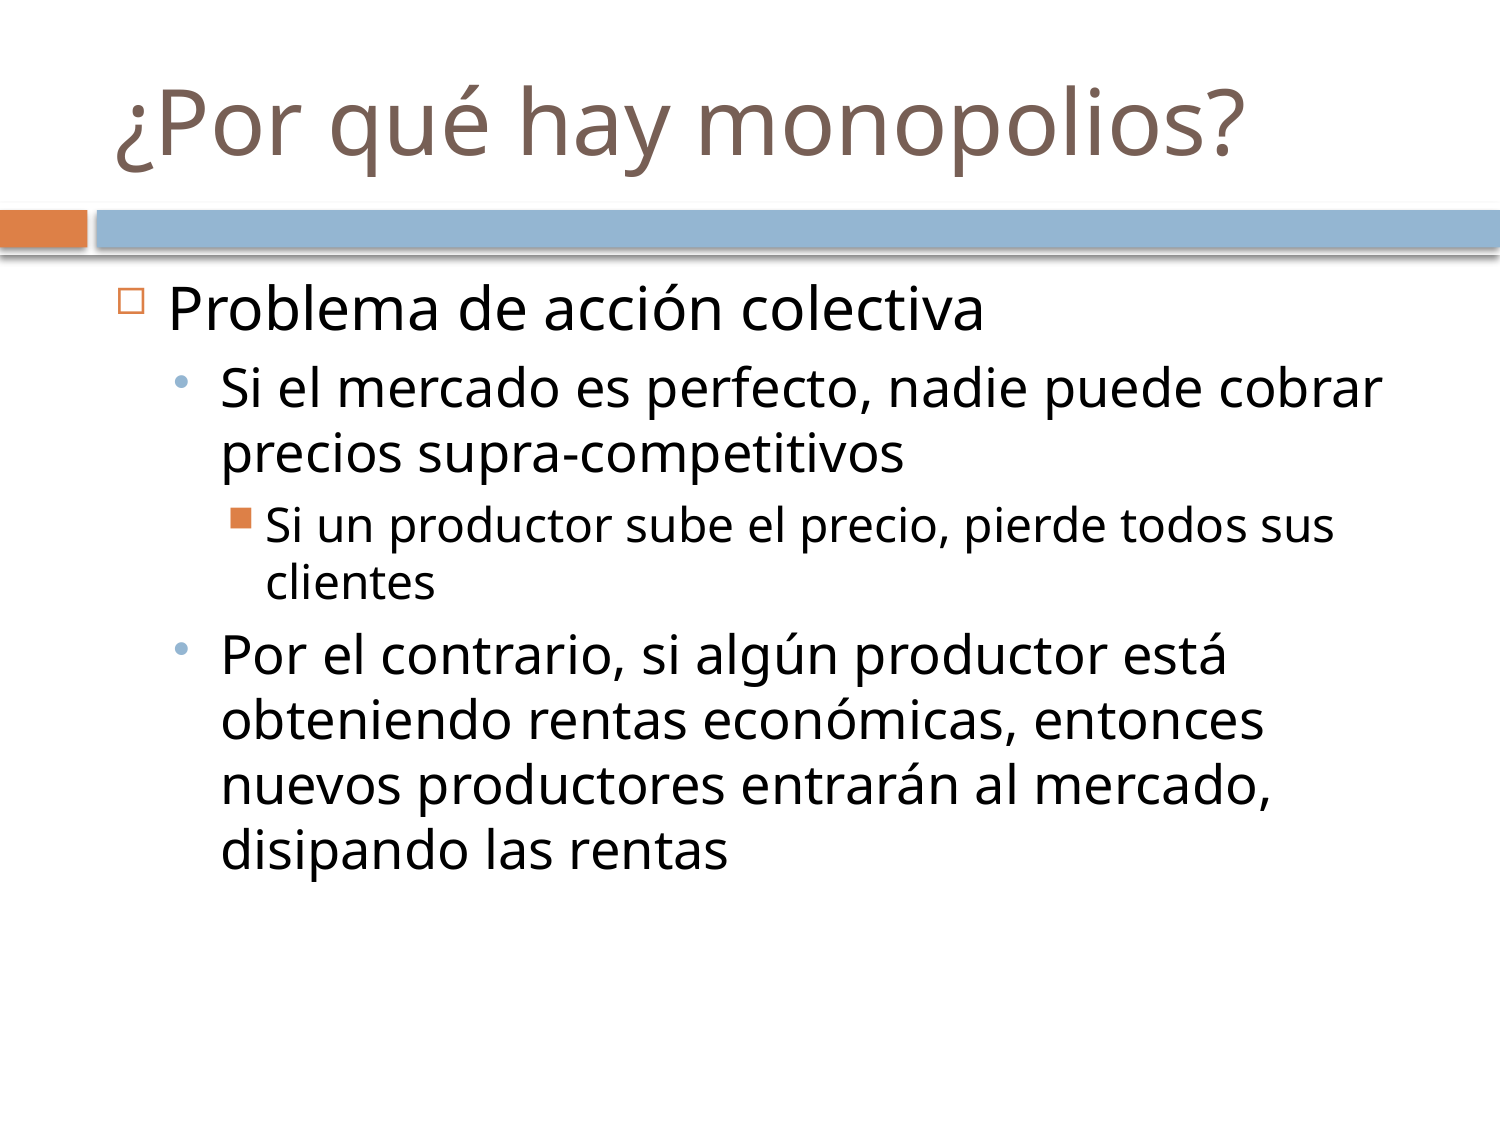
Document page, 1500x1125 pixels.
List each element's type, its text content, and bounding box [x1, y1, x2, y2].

title ¿Por qué hay monopolios? [100, 37, 1438, 200]
list Problema de acción colectiva Si el mercado es perfecto, nadie puede cobrar precios supra-competitivos Si un productor sube el precio, pierde todos sus clientes Por el contrario, si algún productor está obteniendo rentas económicas, entonces nuevos productores entrarán al mercado, disipando las rentas [100, 262, 1438, 1000]
